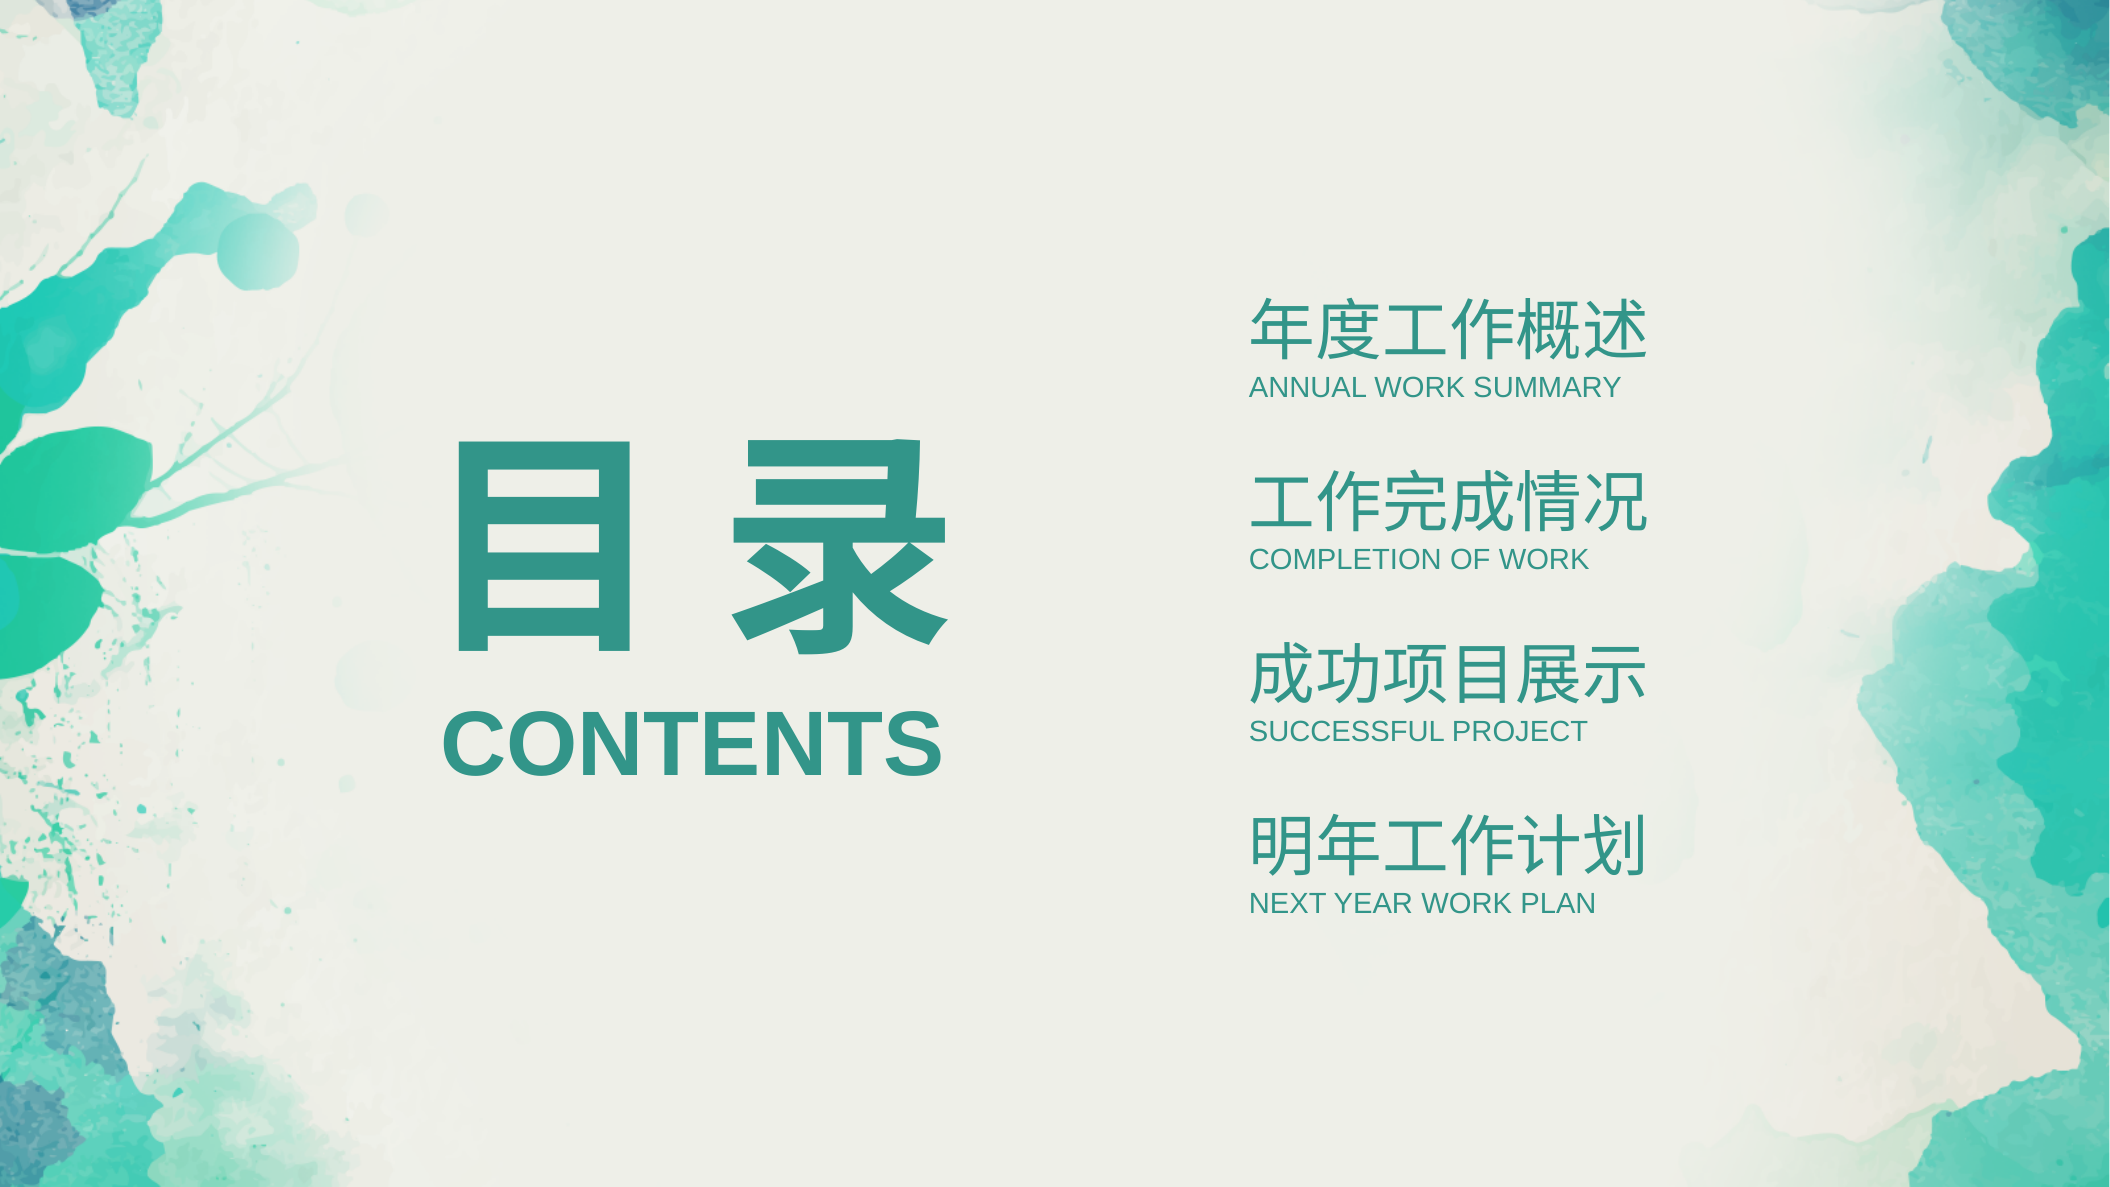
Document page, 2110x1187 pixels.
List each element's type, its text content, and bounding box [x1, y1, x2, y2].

picture [0, 0, 2110, 1187]
text_box CONTENTS [379, 684, 1006, 795]
text_box 目 录 [400, 392, 985, 680]
